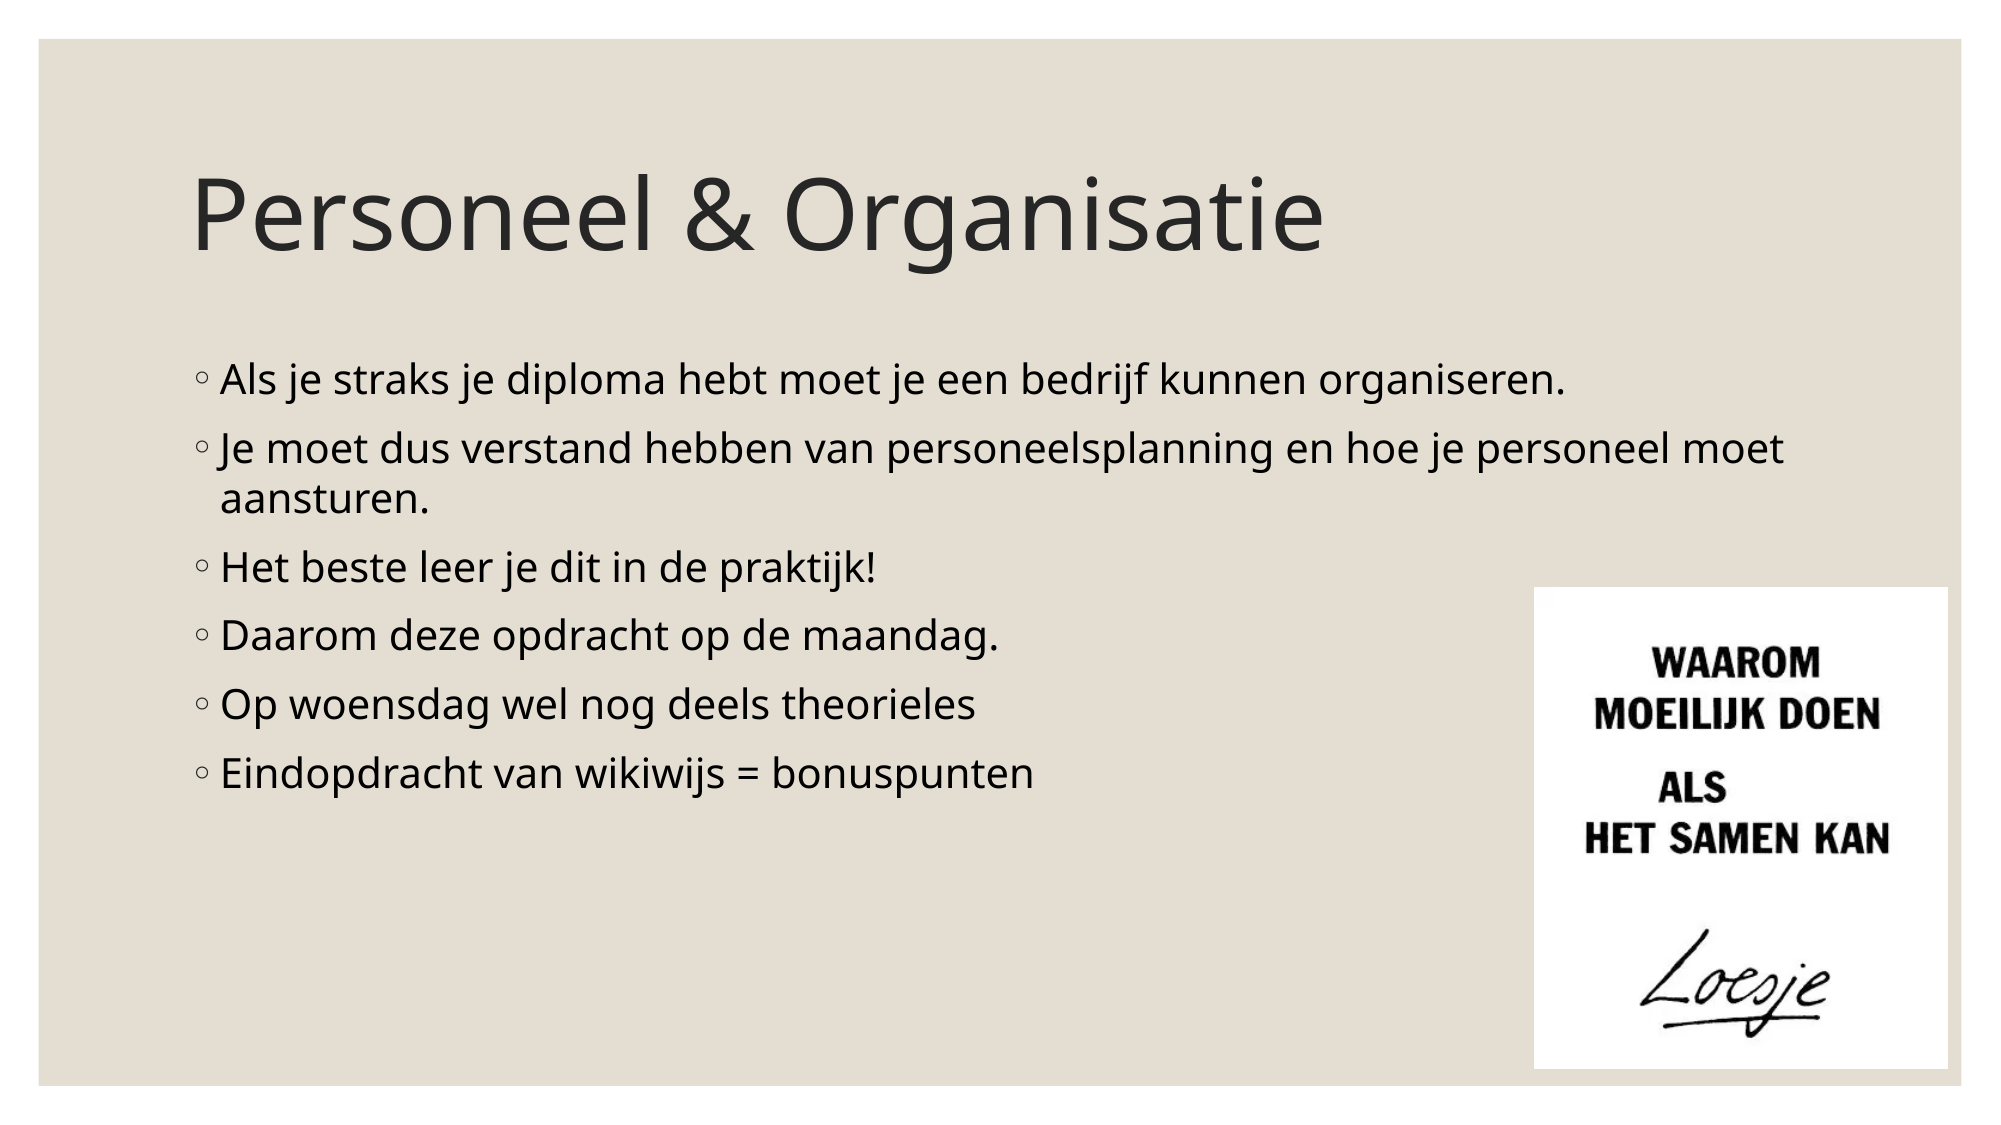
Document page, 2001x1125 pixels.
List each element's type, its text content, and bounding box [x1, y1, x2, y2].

list Als je straks je diploma hebt moet je een bedrijf kunnen organiseren. Je moet dus verstand hebben van personeelsplanning en hoe je personeel moet aansturen. Het beste leer je dit in de praktijk! Daarom deze opdracht op de maandag. Op woensdag wel nog deels theorieles Eindopdracht van wikiwijs = bonuspunten [174, 345, 1825, 990]
title Personeel & Organisatie [174, 105, 1825, 331]
picture [1534, 587, 1948, 1069]
